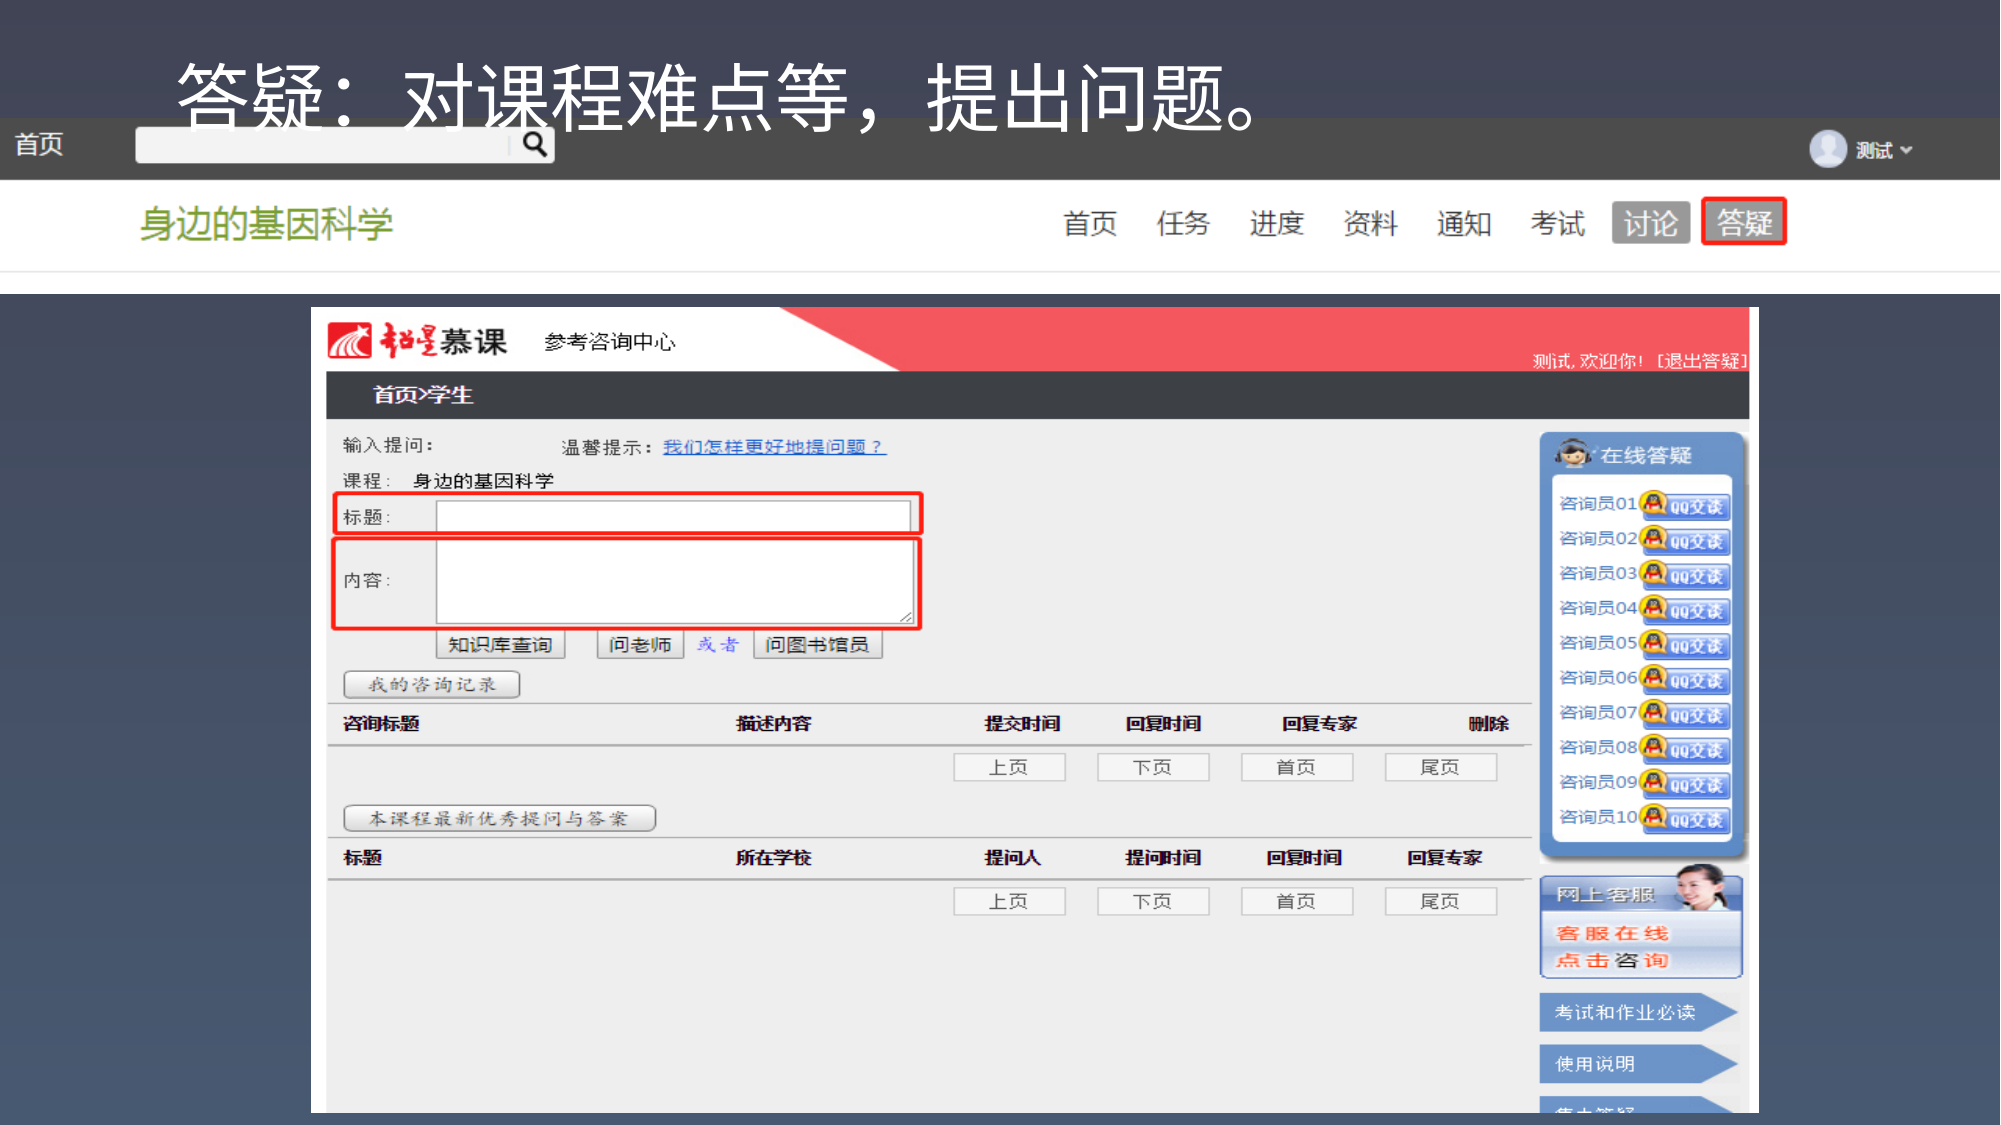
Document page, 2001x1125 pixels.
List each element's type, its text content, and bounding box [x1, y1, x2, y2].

picture [311, 307, 1759, 1113]
text_box 答疑：对课程难点等，提出问题。 [160, 16, 1693, 118]
picture [0, 118, 2000, 294]
